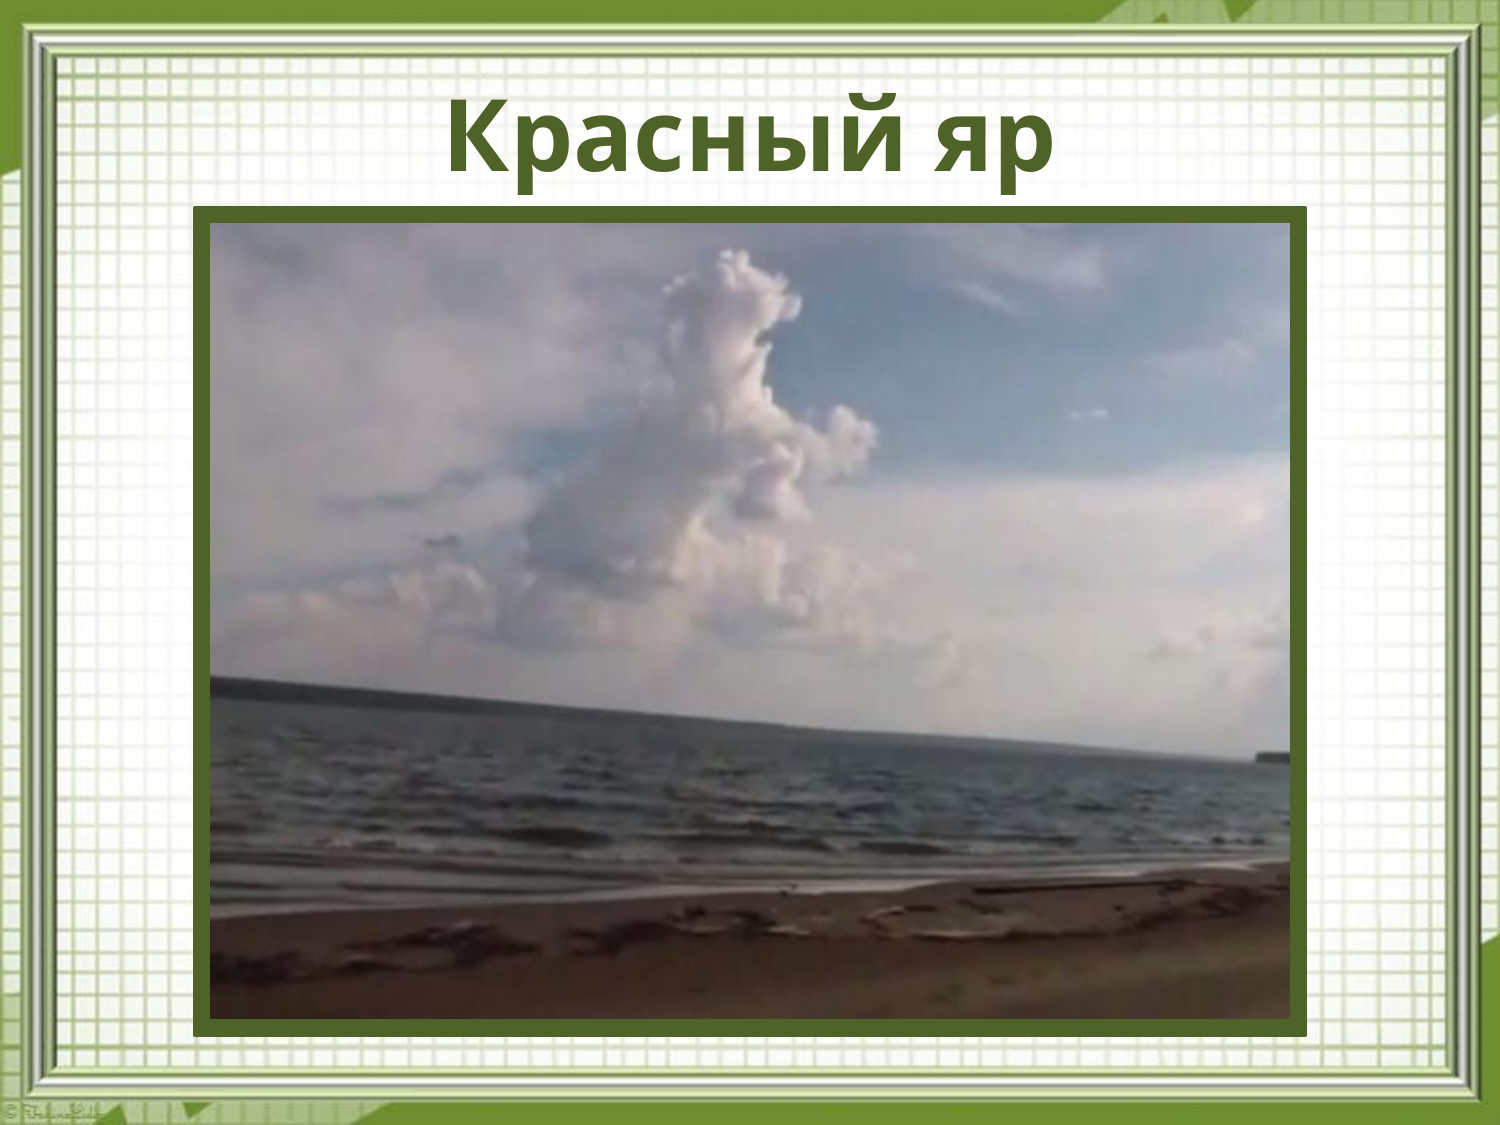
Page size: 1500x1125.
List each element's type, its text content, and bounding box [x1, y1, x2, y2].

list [206, 219, 1294, 1024]
text_box [193, 206, 1307, 1037]
picture [0, 0, 1500, 1125]
title Красный яр [75, 78, 1425, 185]
